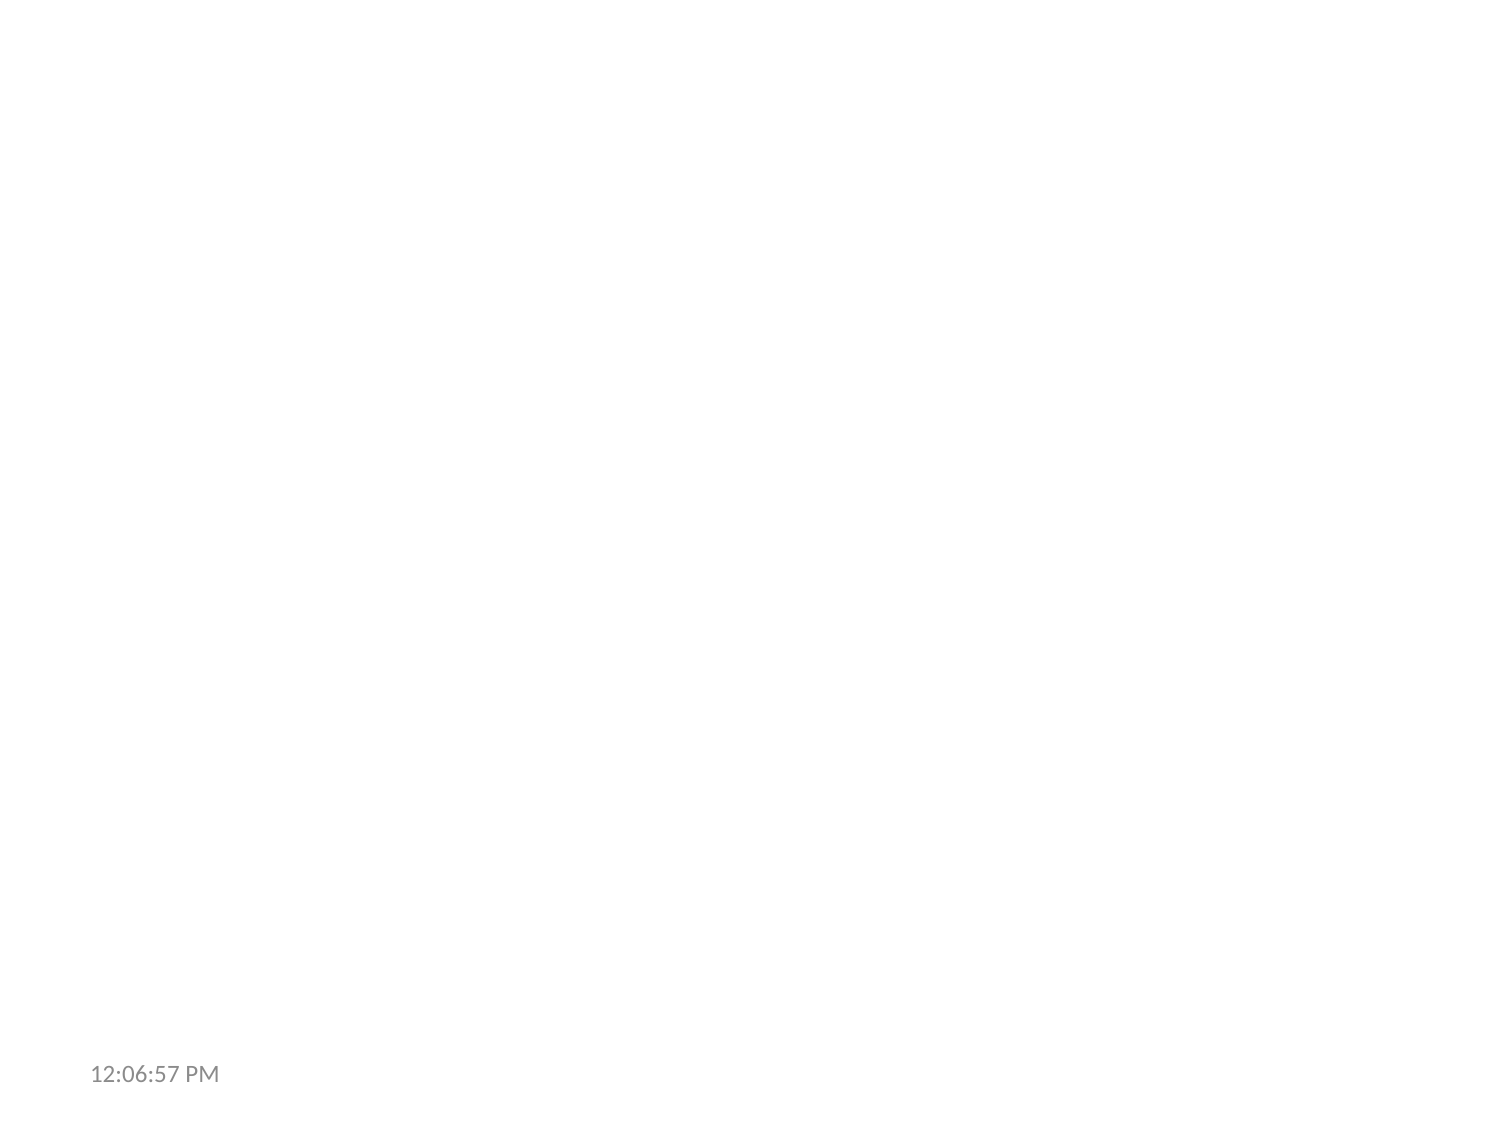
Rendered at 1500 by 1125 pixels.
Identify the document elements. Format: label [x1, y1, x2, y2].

slide_number [75, 1042, 425, 1103]
